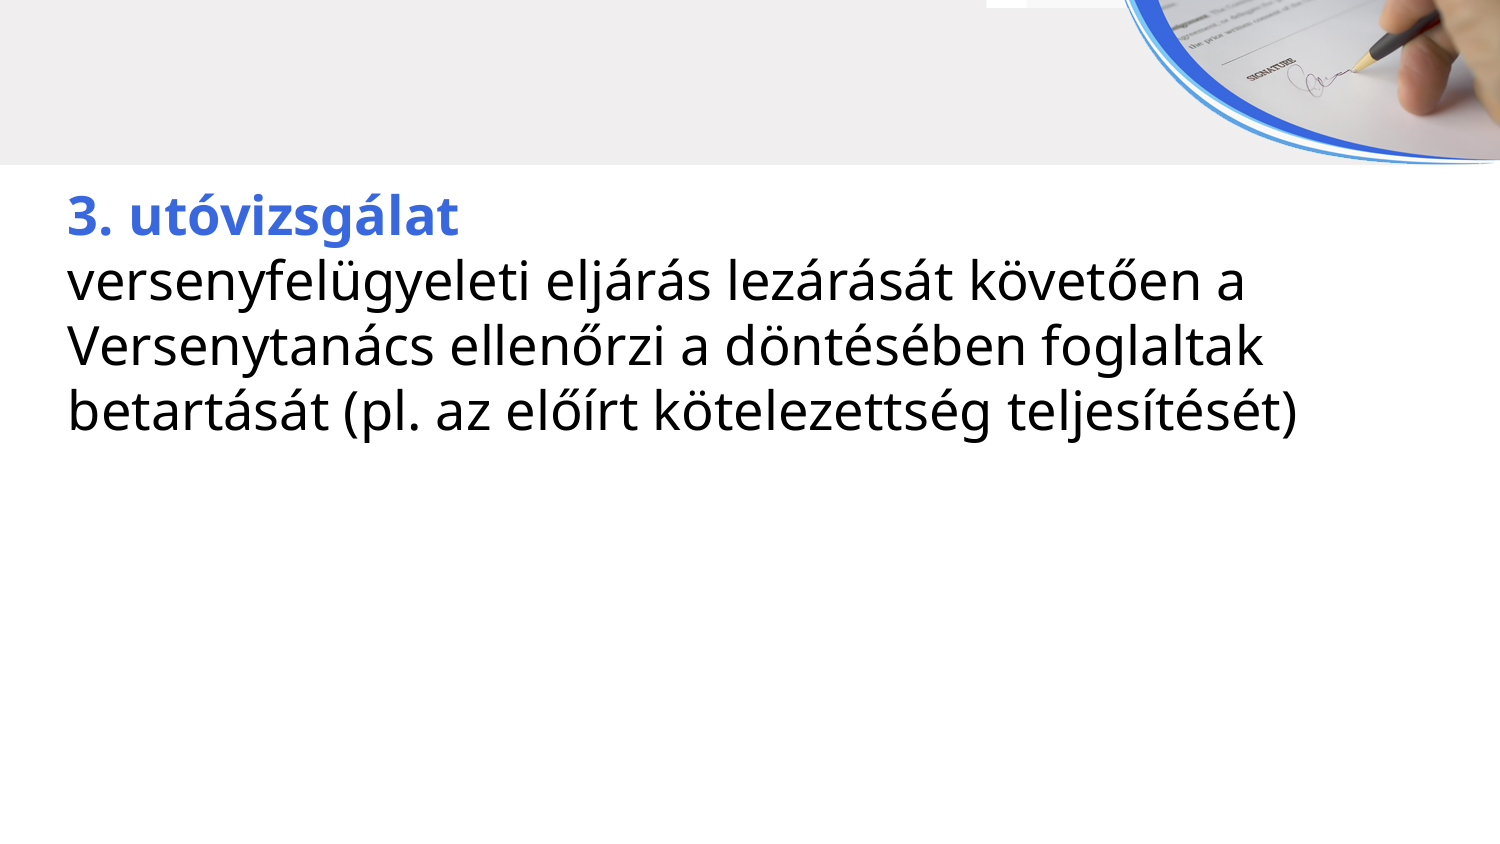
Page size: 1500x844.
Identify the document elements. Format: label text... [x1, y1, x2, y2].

list [29, 13, 1500, 109]
list 3. utóvizsgálat versenyfelügyeleti eljárás lezárását követően a Versenytanács ellenőrzi a döntésében foglaltak betartását (pl. az előírt kötelezettség teljesítését) [53, 173, 1353, 741]
picture [0, 0, 1500, 844]
